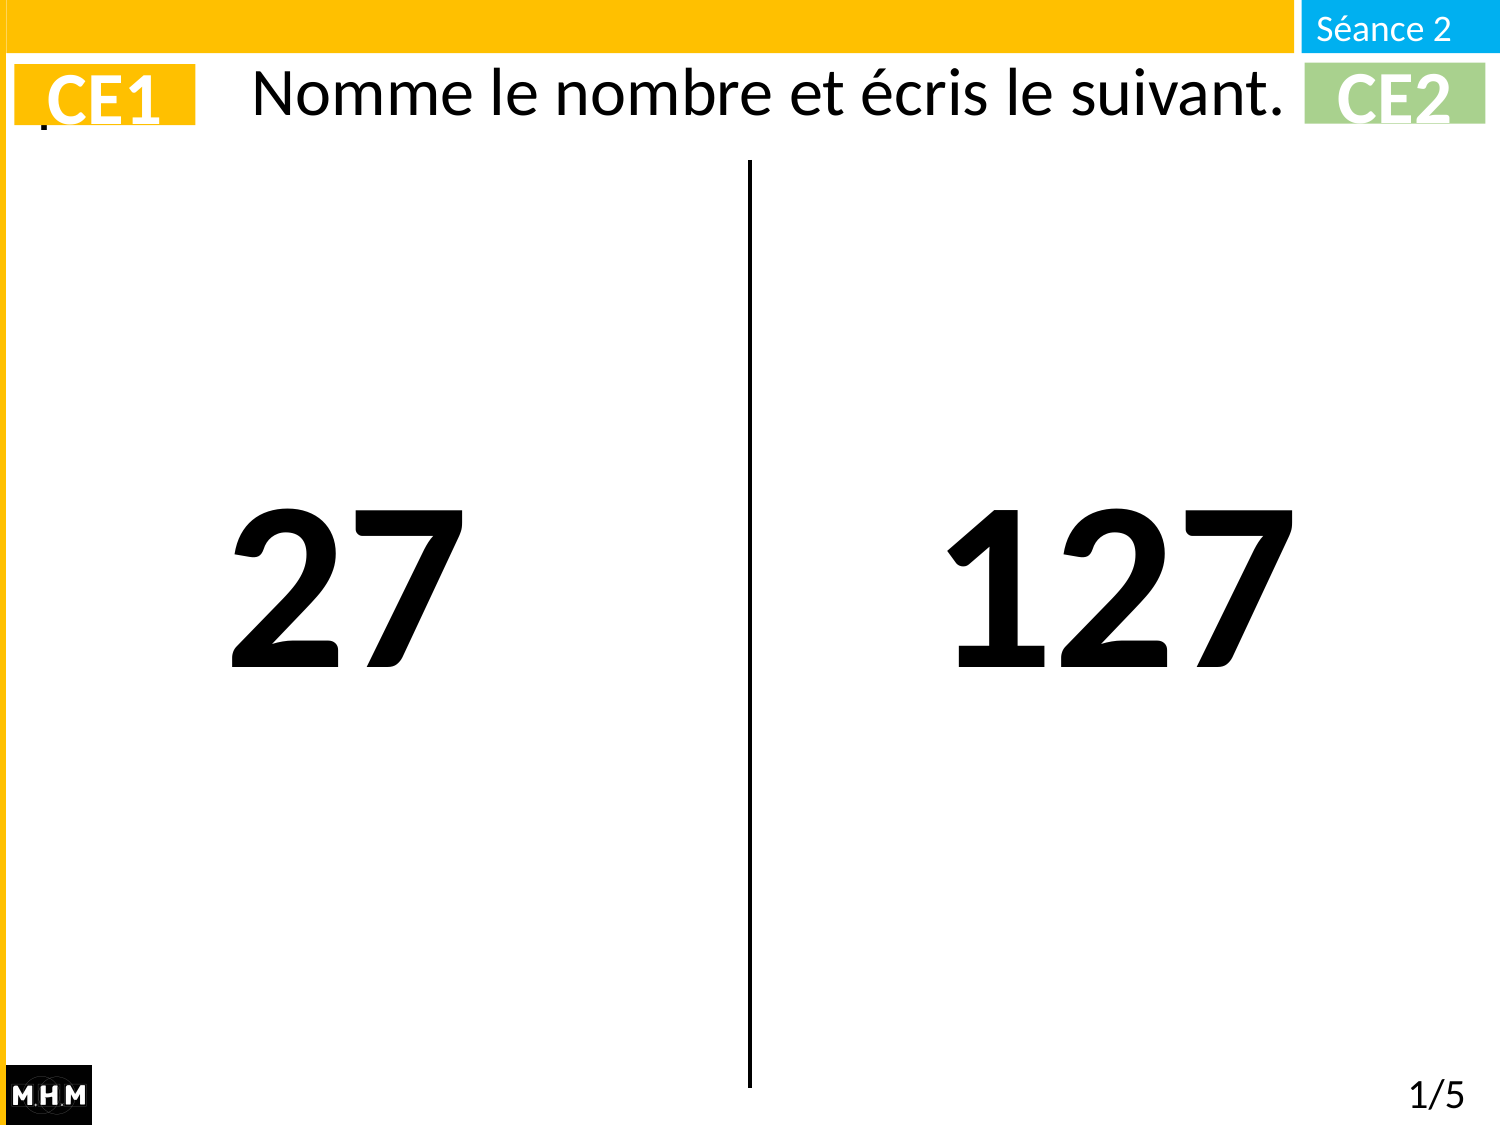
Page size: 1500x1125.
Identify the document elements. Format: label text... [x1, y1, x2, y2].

text_box 127 [912, 418, 1319, 724]
text_box 27 [195, 418, 498, 724]
text_box CE1 [13, 63, 196, 126]
text_box CE2 [1303, 62, 1487, 125]
title Nomme le nombre et écris le suivant. [236, 48, 1500, 138]
list 1/5 [1373, 1064, 1500, 1125]
picture [6, 1065, 92, 1125]
